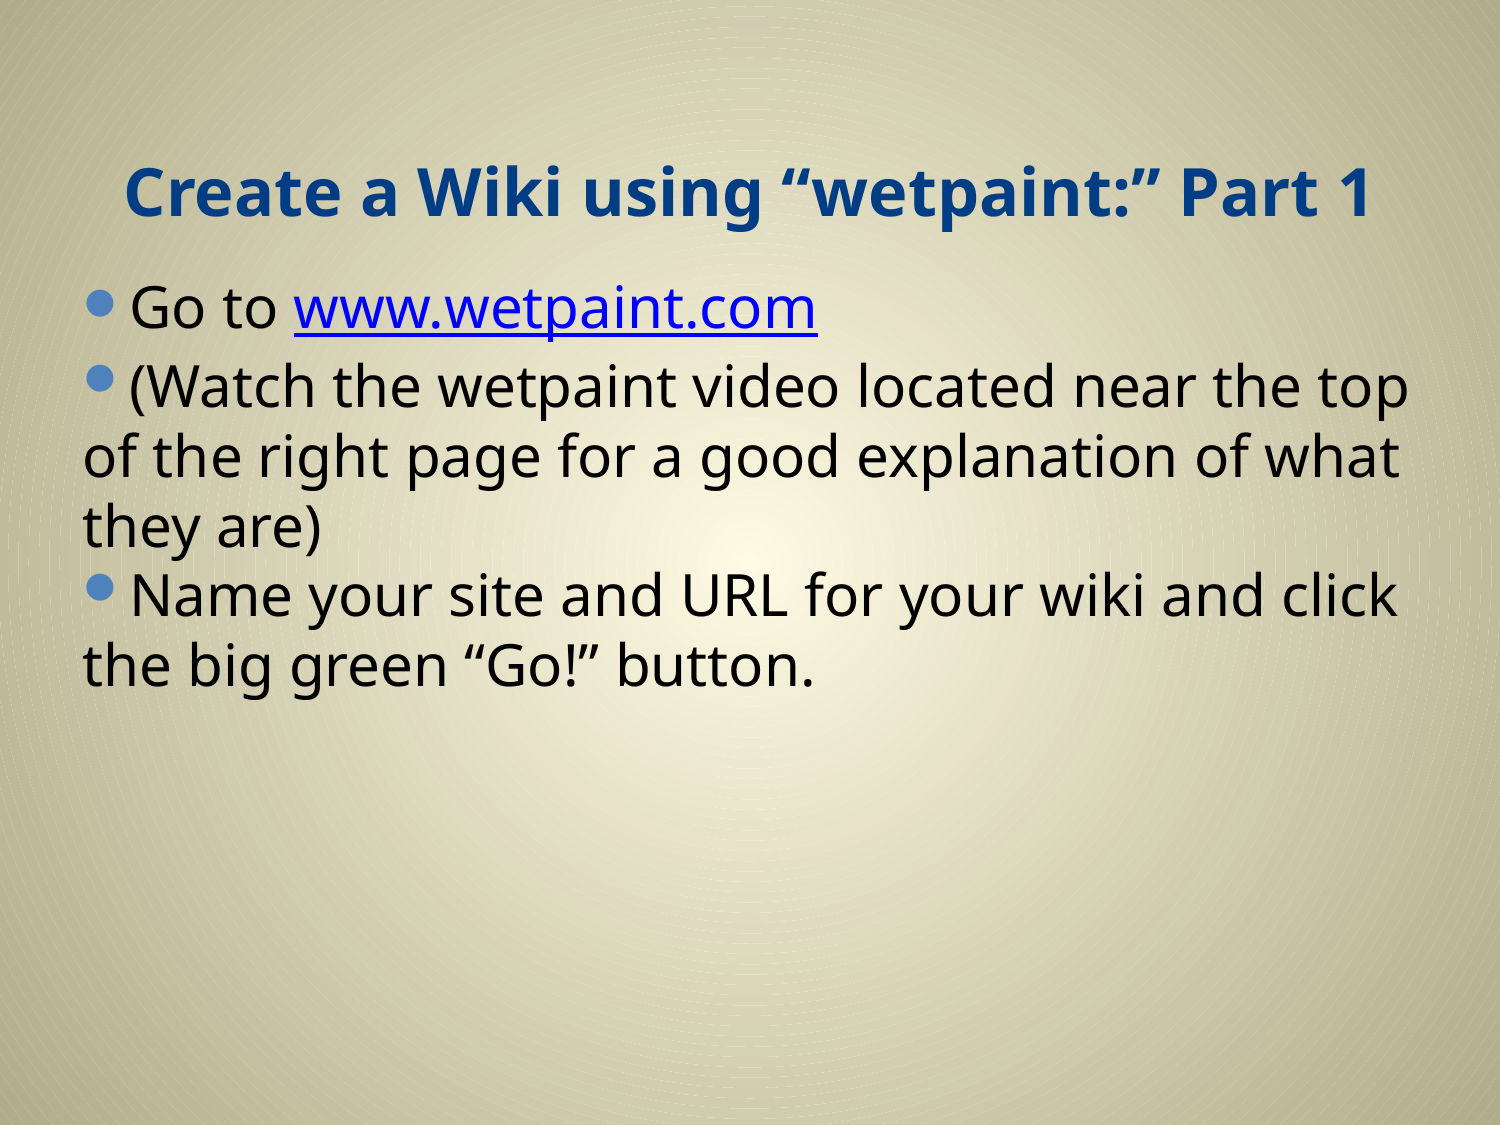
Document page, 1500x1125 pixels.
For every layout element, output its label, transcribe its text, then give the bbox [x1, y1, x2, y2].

list Go to www.wetpaint.com (Watch the wetpaint video located near the top of the right page for a good explanation of what they are) Name your site and URL for your wiki and click the big green “Go!” button. [75, 262, 1425, 1005]
title Create a Wiki using “wetpaint:” Part 1 [75, 50, 1425, 238]
